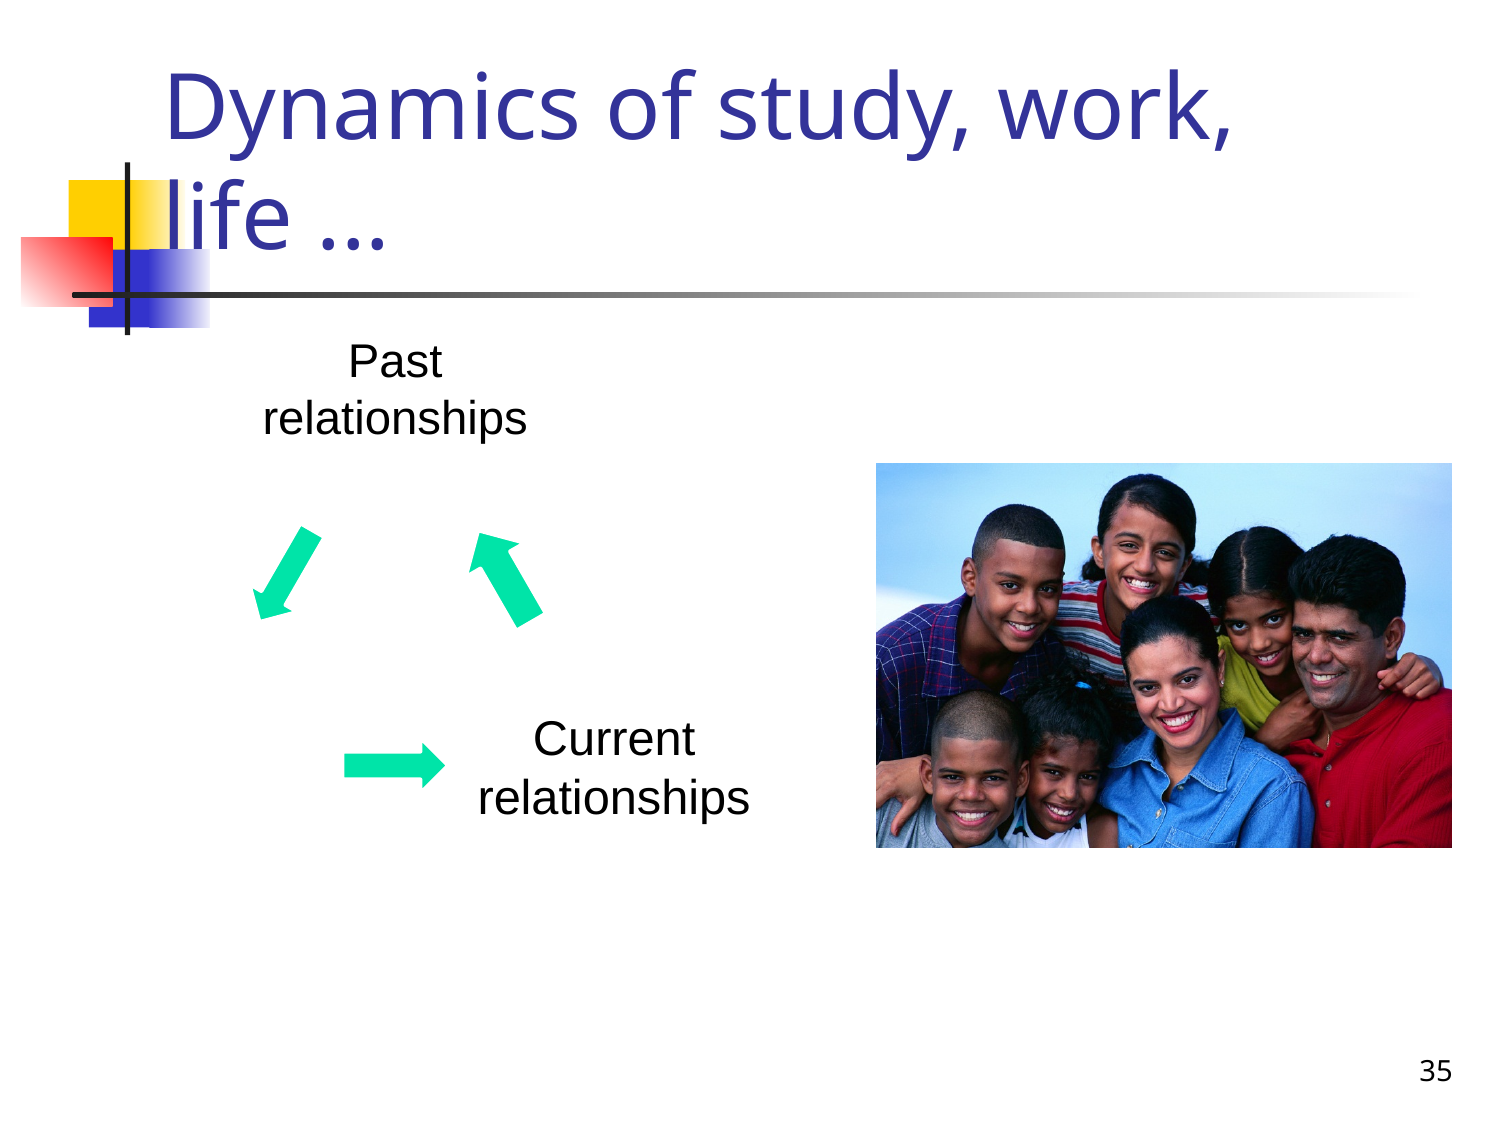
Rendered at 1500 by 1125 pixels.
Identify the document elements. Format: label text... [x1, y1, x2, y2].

slide_number 35 [1155, 1024, 1468, 1100]
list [875, 463, 1453, 849]
title Dynamics of study, work, life ... [147, 35, 1500, 275]
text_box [0, 302, 1033, 977]
